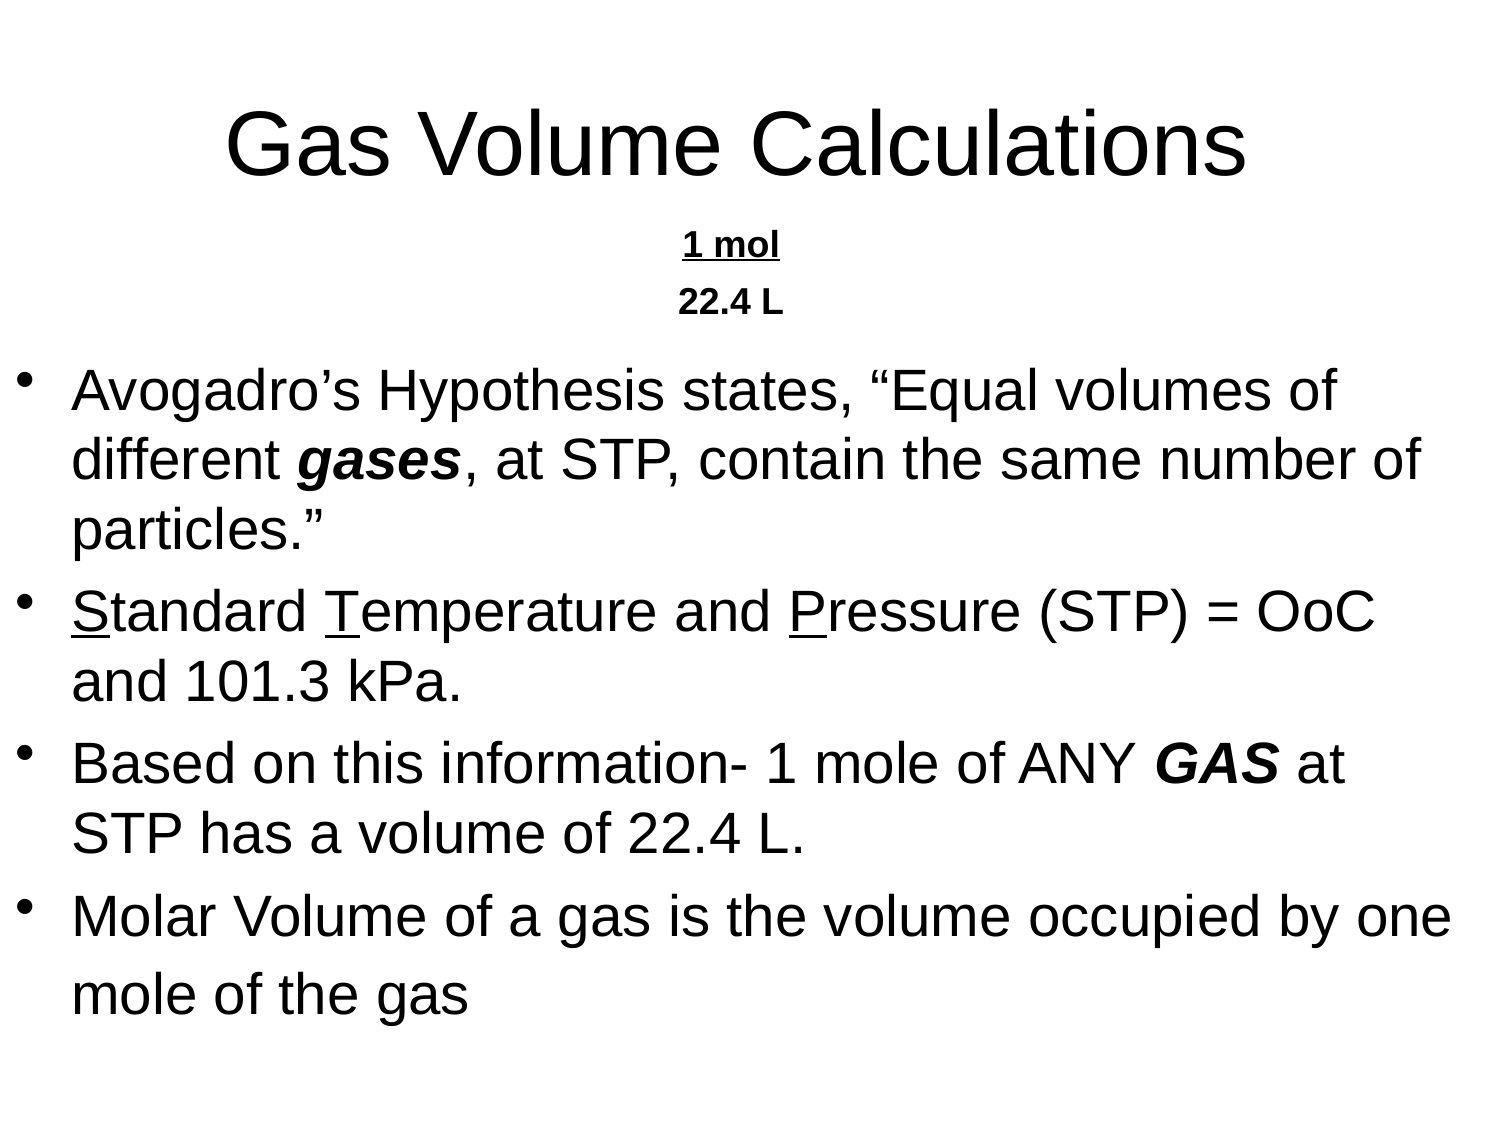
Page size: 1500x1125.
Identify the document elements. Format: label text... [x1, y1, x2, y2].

text_box 1 mol 22.4 L [562, 212, 900, 330]
list Avogadro’s Hypothesis states, “Equal volumes of different gases, at STP, contain the same number of particles.” Standard Temperature and Pressure (STP) = OoC and 101.3 kPa. Based on this information- 1 mole of ANY GAS at STP has a volume of 22.4 L. Molar Volume of a gas is the volume occupied by one mole of the gas [0, 262, 1476, 1125]
title Gas Volume Calculations [74, 44, 1426, 233]
